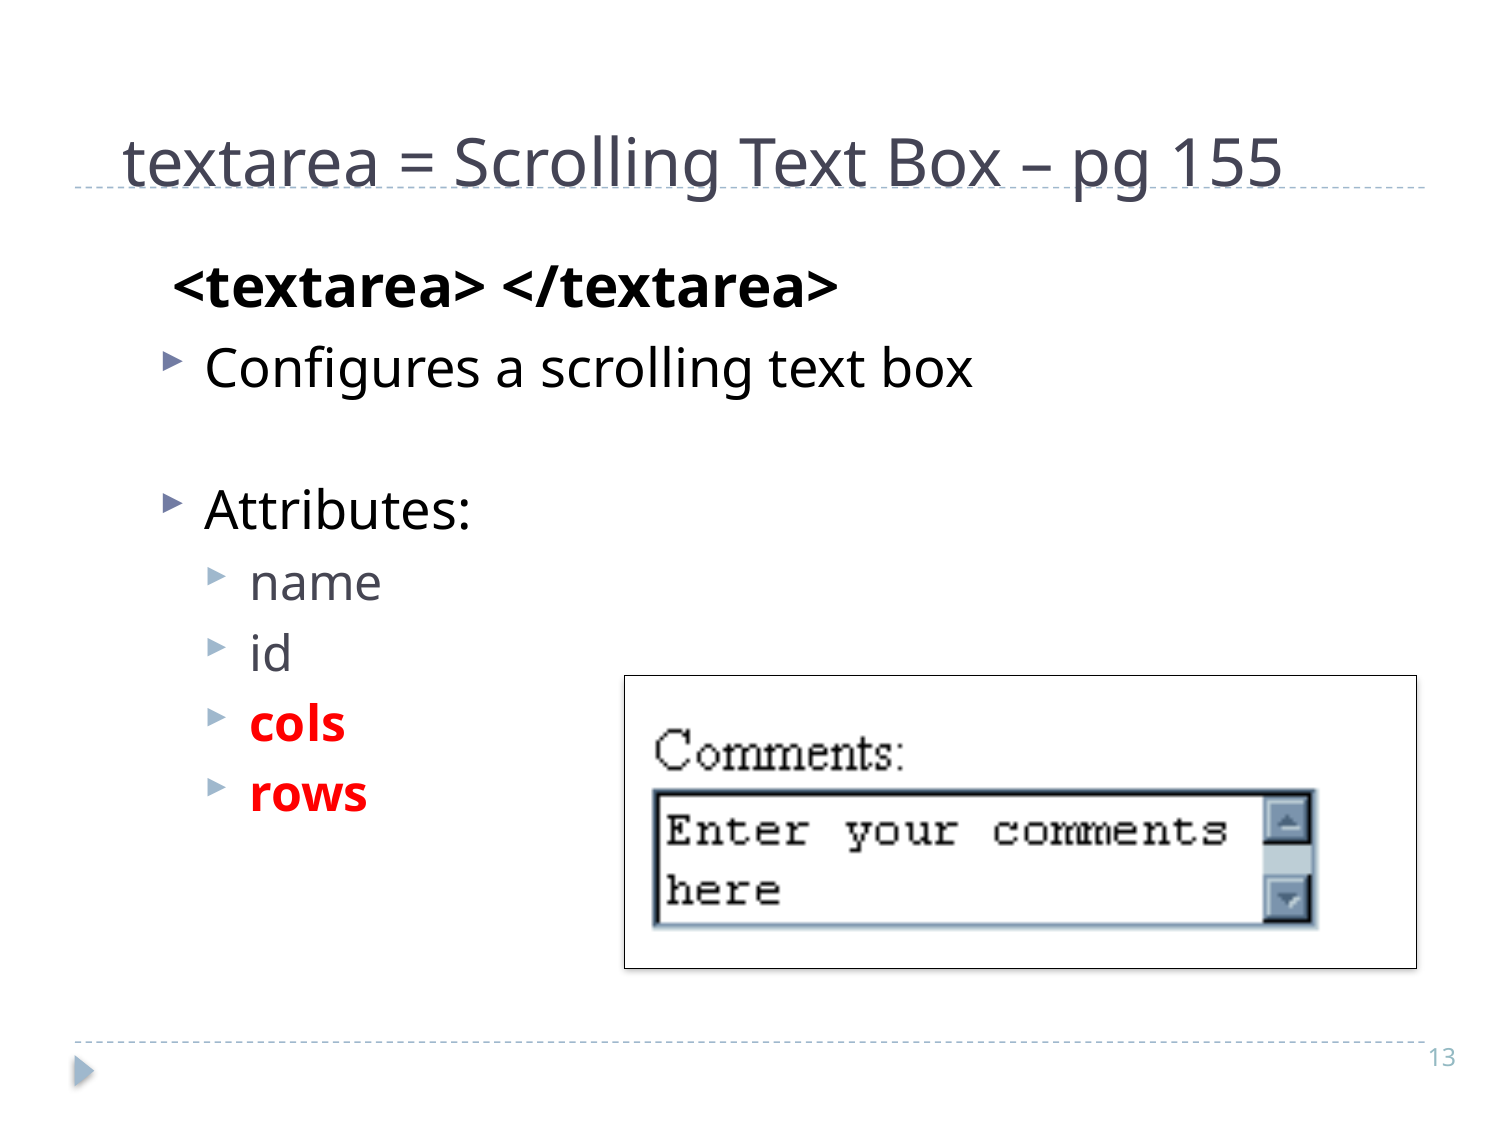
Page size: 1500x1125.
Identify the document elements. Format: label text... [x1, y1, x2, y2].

title textarea = Scrolling Text Box – pg 155 [62, 75, 1301, 208]
list <textarea> </textarea> Configures a scrolling text box Attributes: name id cols rows [144, 249, 1332, 938]
picture [624, 675, 1417, 969]
slide_number 13 [1413, 1034, 1488, 1113]
